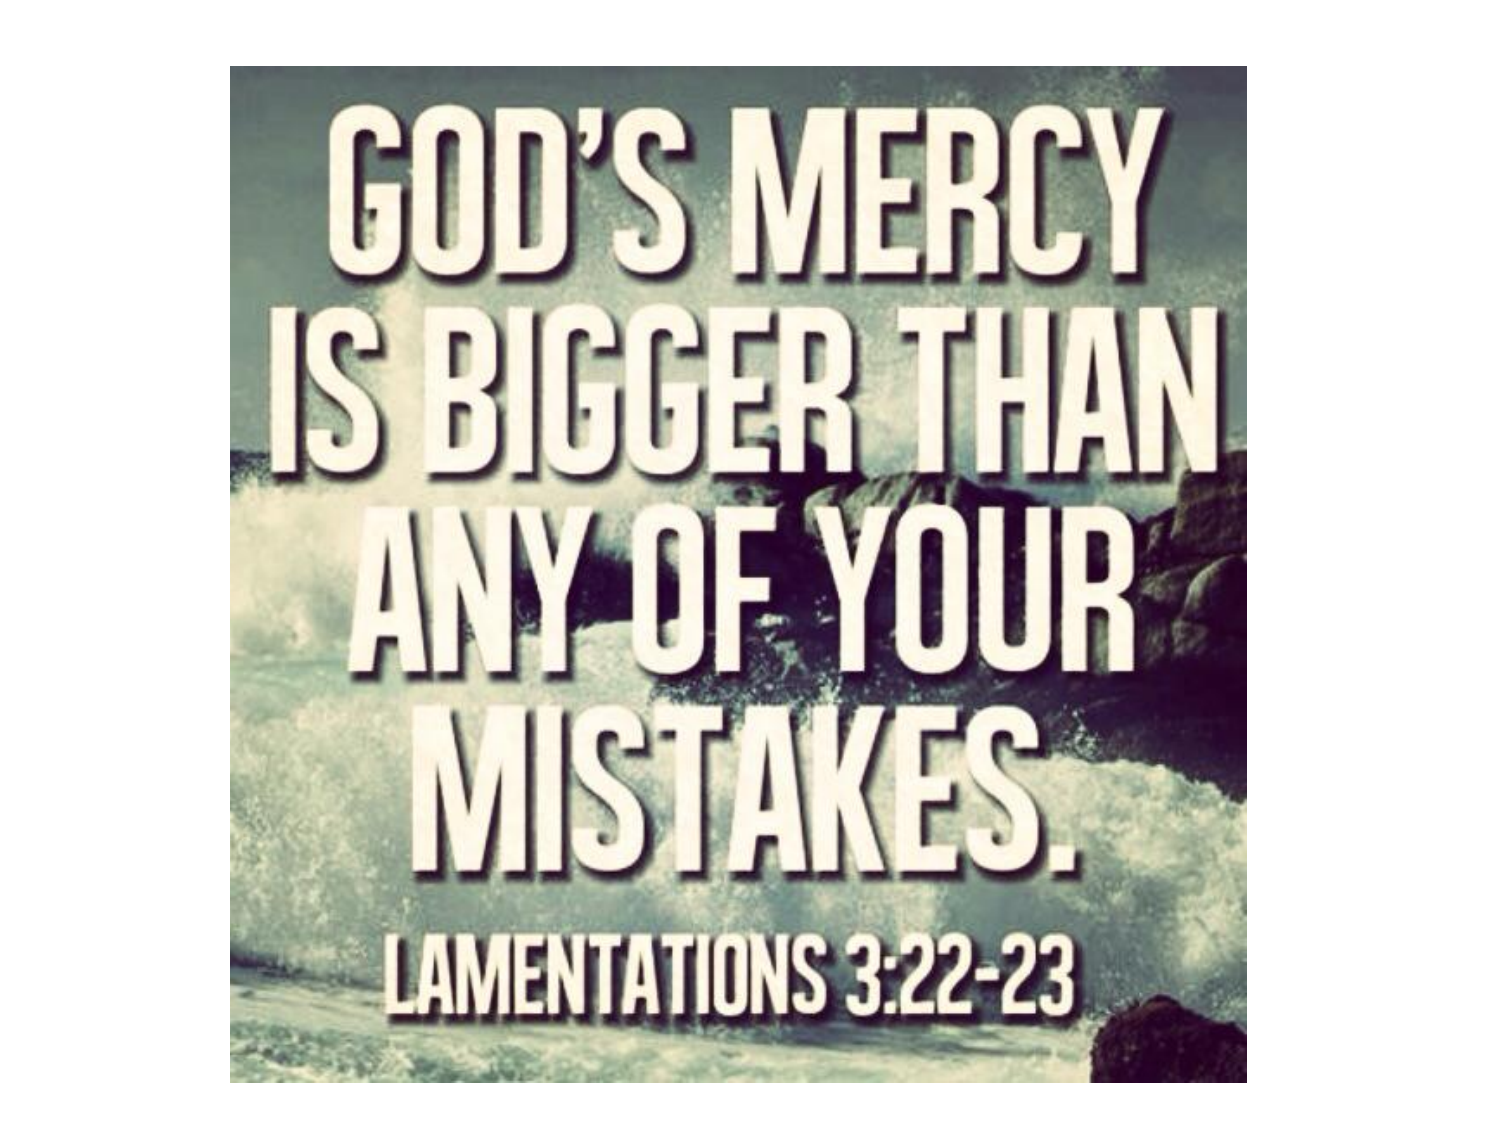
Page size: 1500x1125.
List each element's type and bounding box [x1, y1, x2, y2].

list [229, 66, 1247, 1083]
